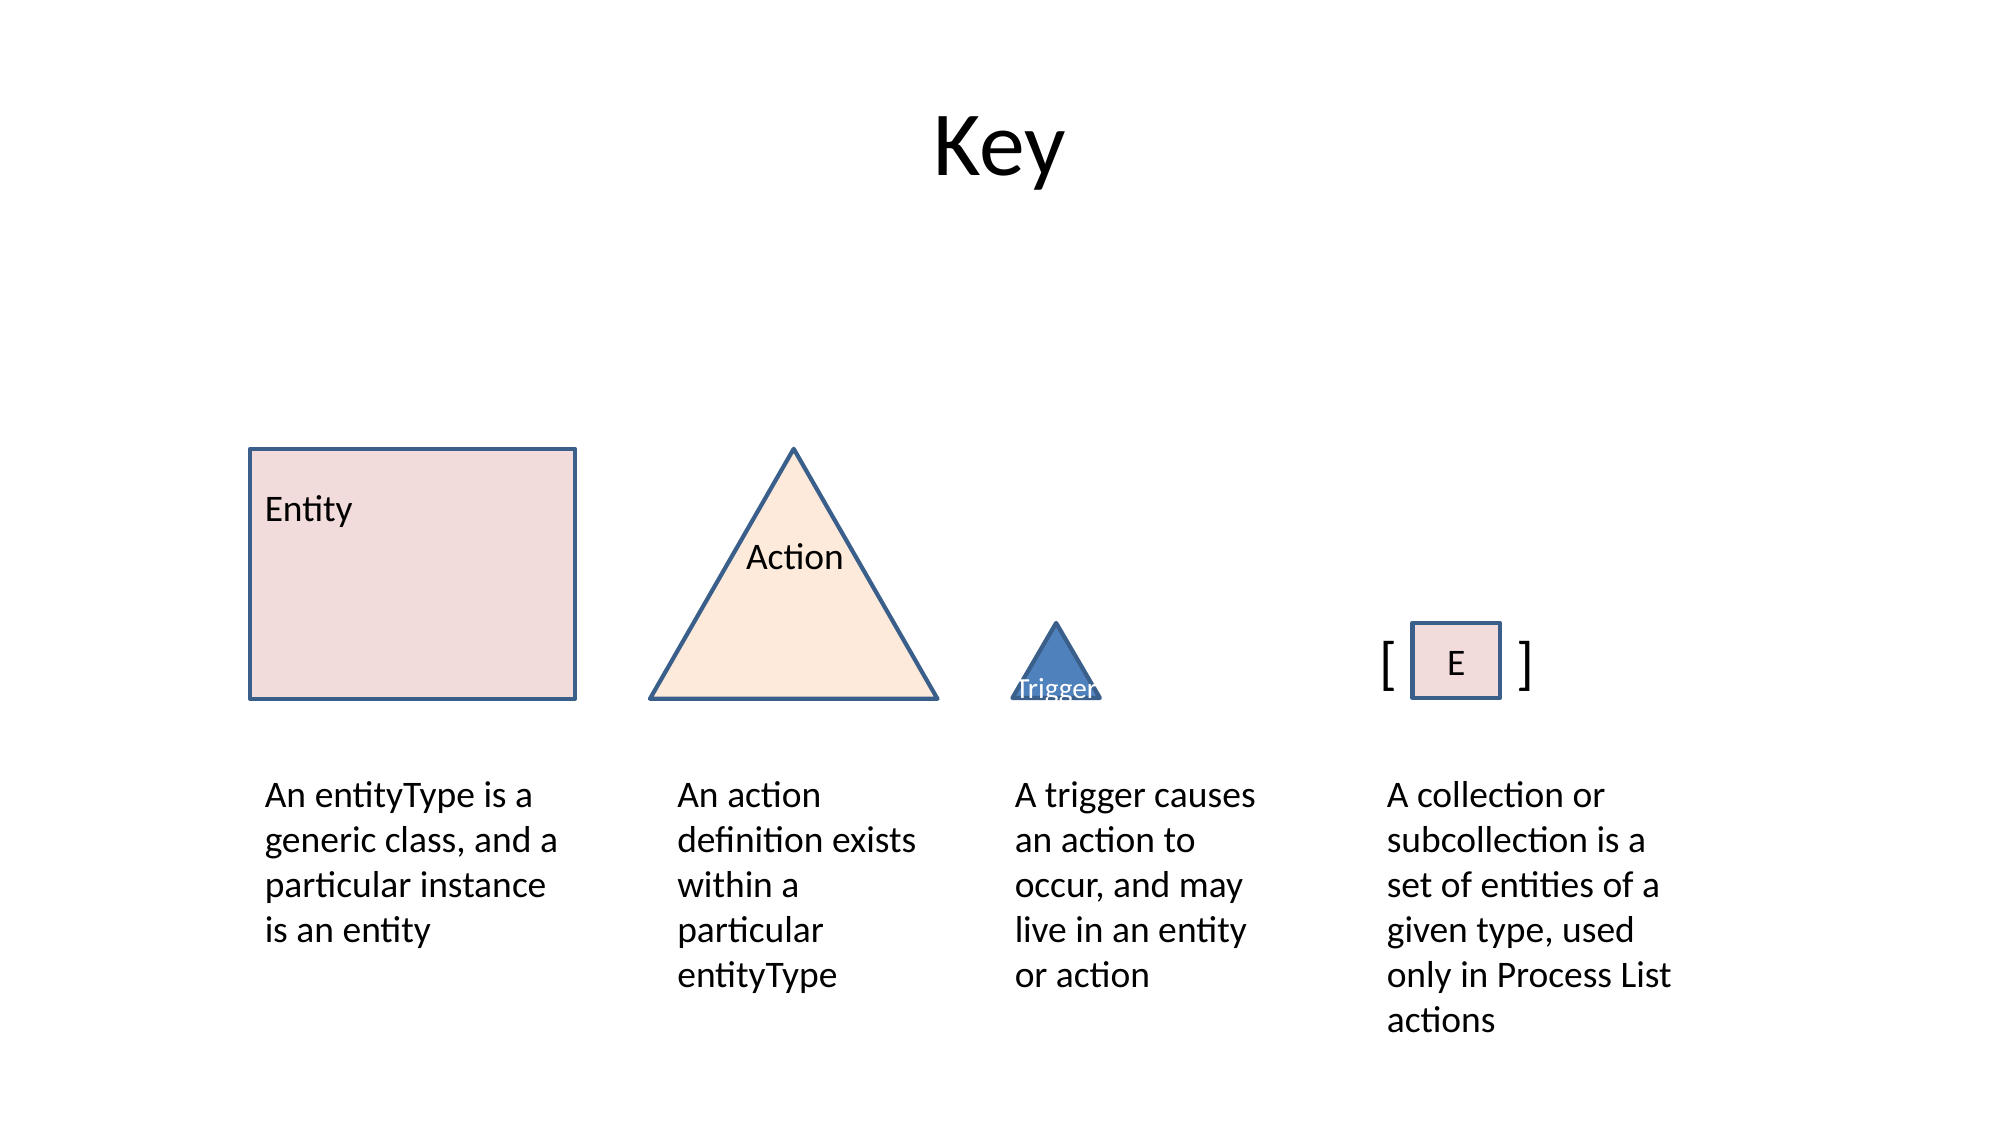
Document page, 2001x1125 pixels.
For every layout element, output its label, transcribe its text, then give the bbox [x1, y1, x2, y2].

text_box Trigger [1000, 661, 1113, 712]
text_box An action definition exists within a particular entityType [662, 762, 938, 1003]
text_box An entityType is a generic class, and a particular instance is an entity [249, 762, 575, 958]
text_box A collection or subcollection is a set of entities of a given type, used only in Process List actions [1372, 762, 1688, 1048]
text_box [1031, 620, 1081, 661]
text_box A trigger causes an action to occur, and may live in an entity or action [999, 762, 1275, 1003]
text_box [ ] [1365, 617, 1550, 703]
text_box [748, 446, 840, 524]
text_box Entity [248, 447, 577, 701]
text_box Action [731, 524, 860, 585]
text_box [648, 553, 940, 701]
title Key [99, 45, 1900, 233]
